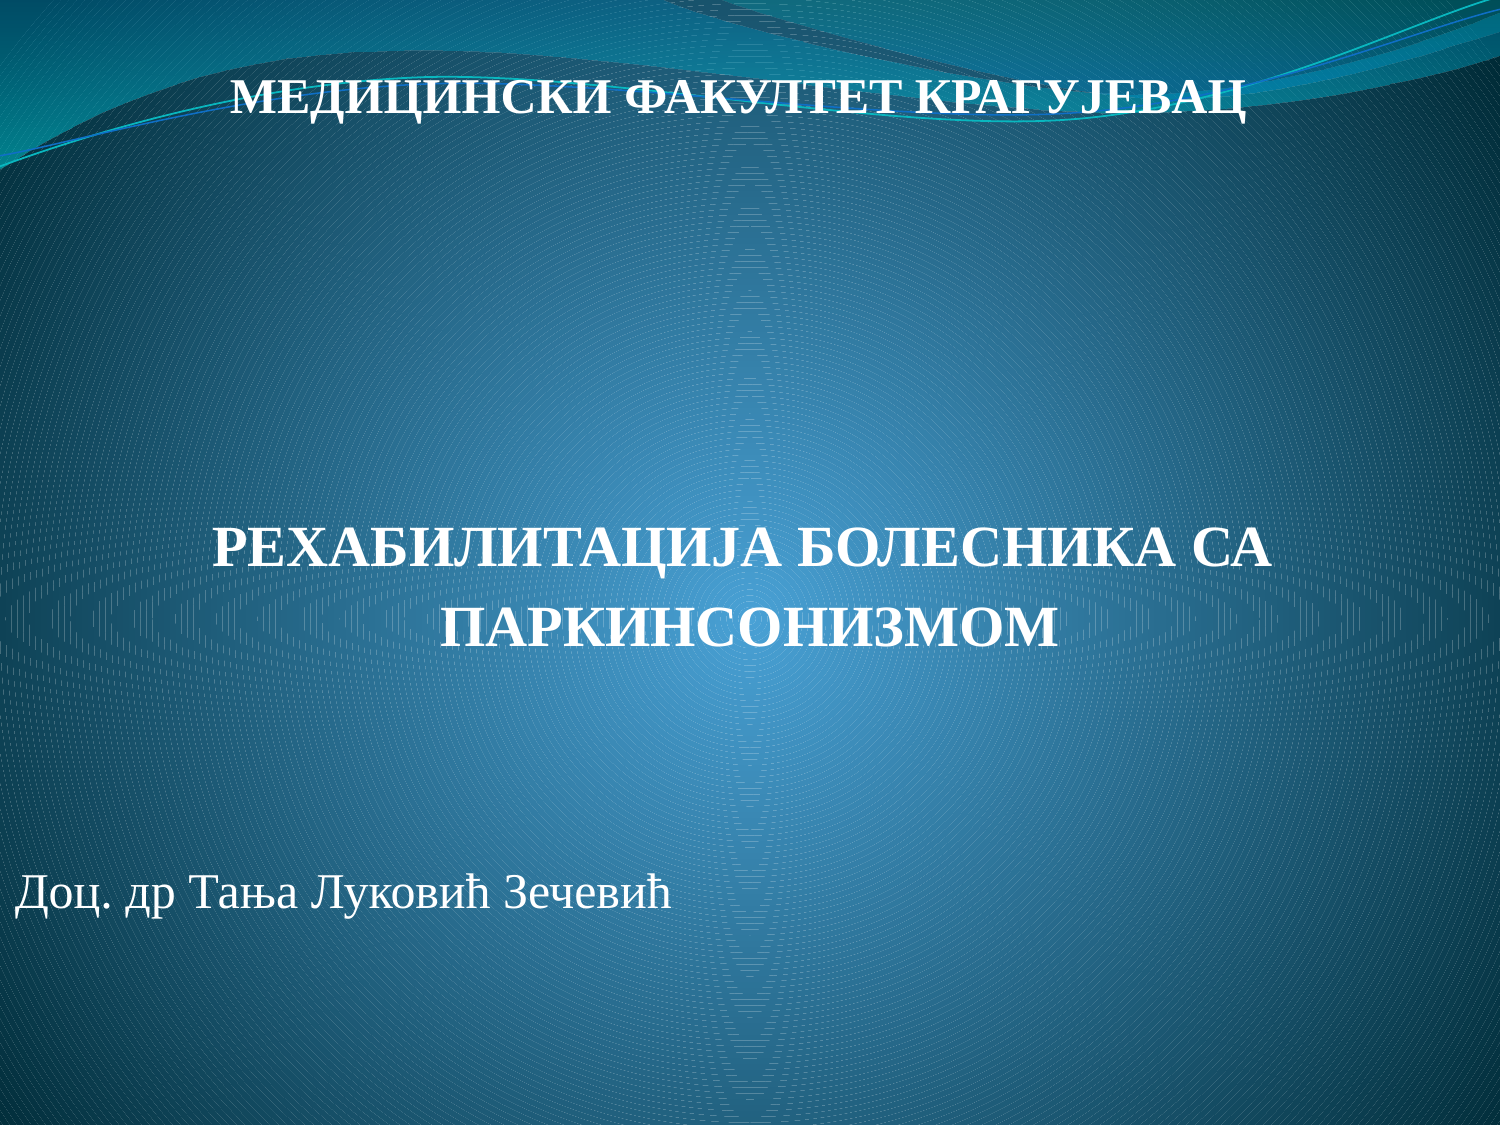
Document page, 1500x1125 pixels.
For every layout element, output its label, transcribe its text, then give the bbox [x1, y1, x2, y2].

text_box РЕХАБИЛИТАЦИЈА БОЛЕСНИКА СА ПАРКИНСОНИЗМОМ [0, 339, 1500, 666]
text_box МЕДИЦИНСКИ ФАКУЛТЕТ КРАГУЈЕВAЦ [93, 46, 1383, 131]
text_box Доц. др Тања Луковић Зечевић [0, 773, 1500, 1125]
